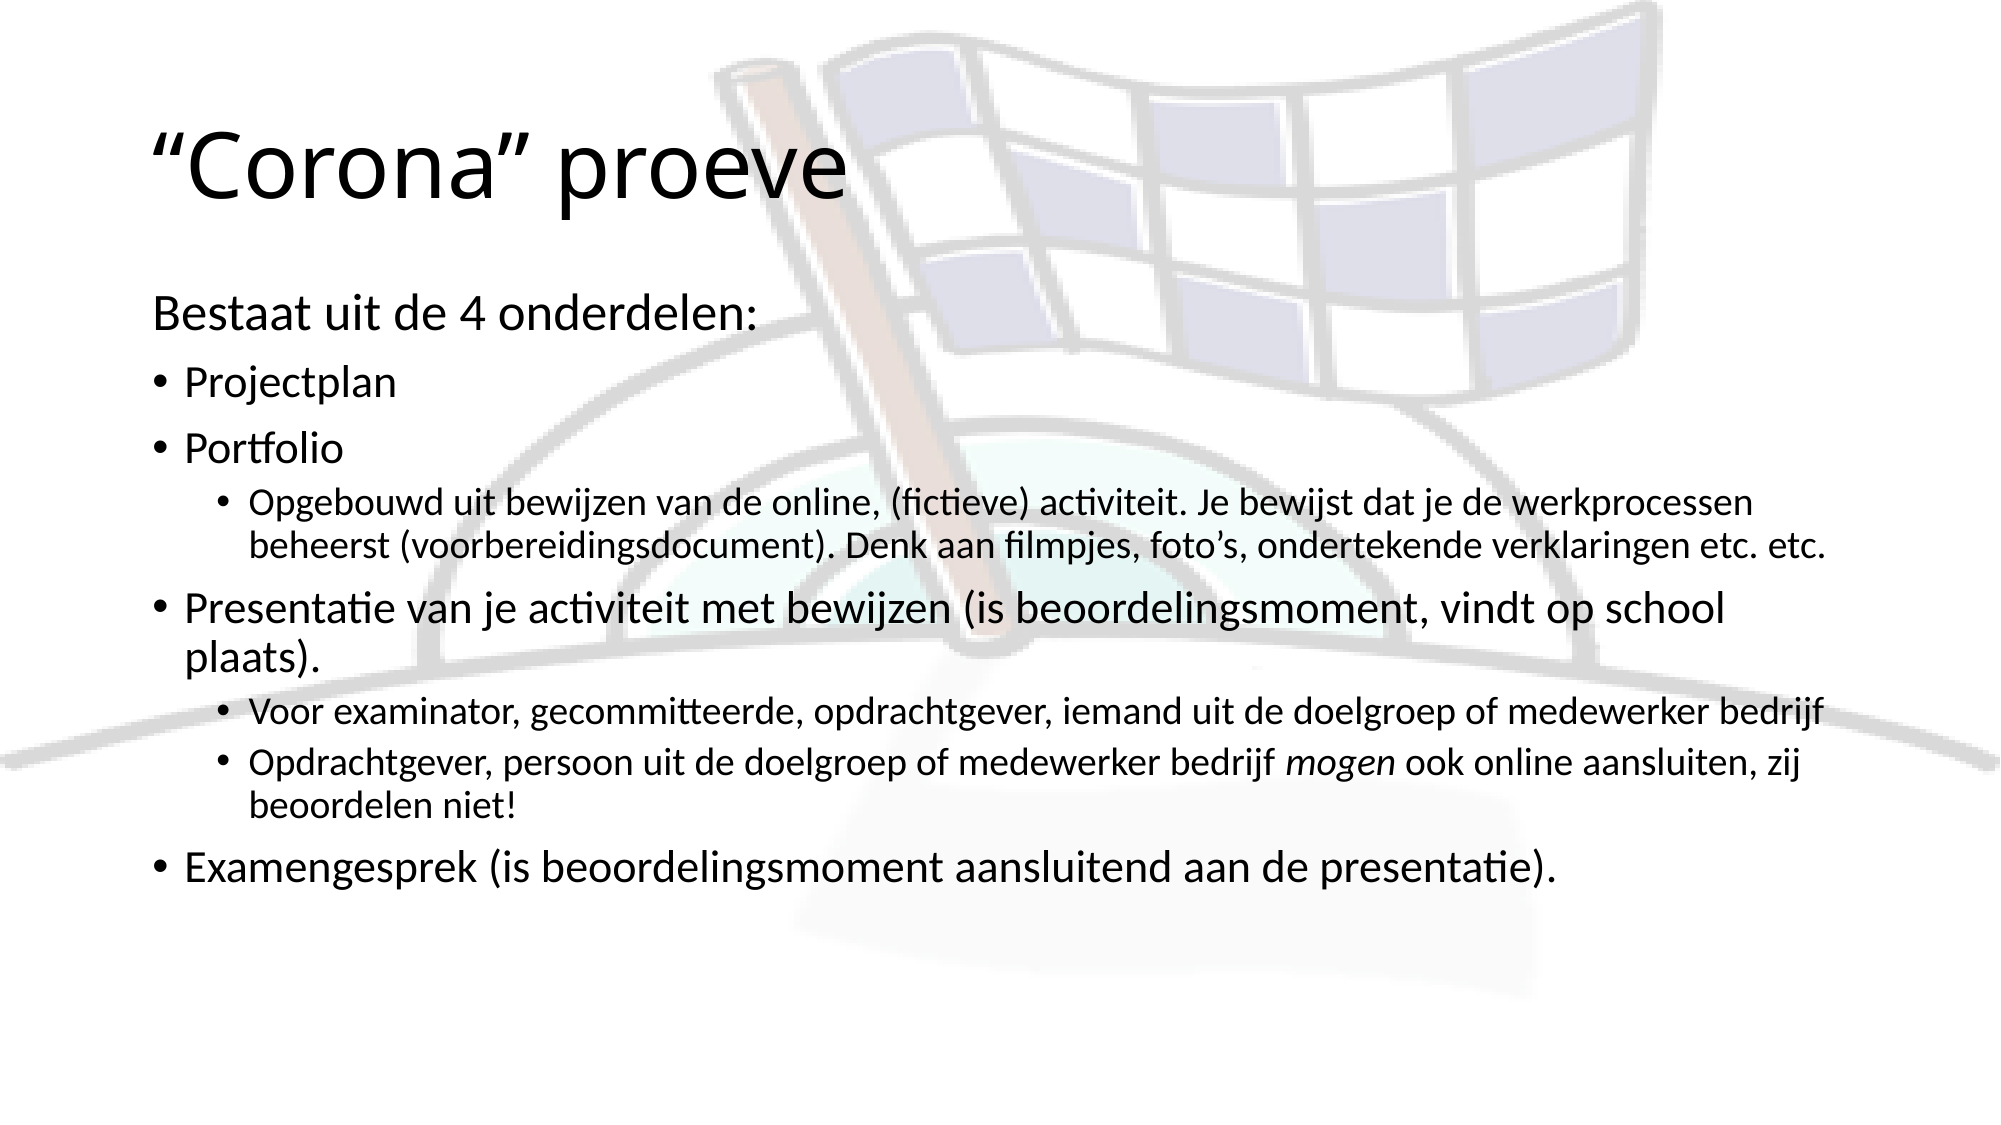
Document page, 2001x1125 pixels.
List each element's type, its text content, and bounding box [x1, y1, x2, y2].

title “Corona” proeve [137, 59, 1863, 277]
list Bestaat uit de 4 onderdelen: Projectplan Portfolio Opgebouwd uit bewijzen van de online, (fictieve) activiteit. Je bewijst dat je de werkprocessen beheerst (voorbereidingsdocument). Denk aan filmpjes, foto’s, ondertekende verklaringen etc. etc. Presentatie van je activiteit met bewijzen (is beoordelingsmoment, vindt op school plaats). Voor examinator, gecommitteerde, opdrachtgever, iemand uit de doelgroep of medewerker bedrijf Opdrachtgever, persoon uit de doelgroep of medewerker bedrijf mogen ook online aansluiten, zij beoordelen niet! Examengesprek (is beoordelingsmoment aansluitend aan de presentatie). [137, 277, 1863, 972]
